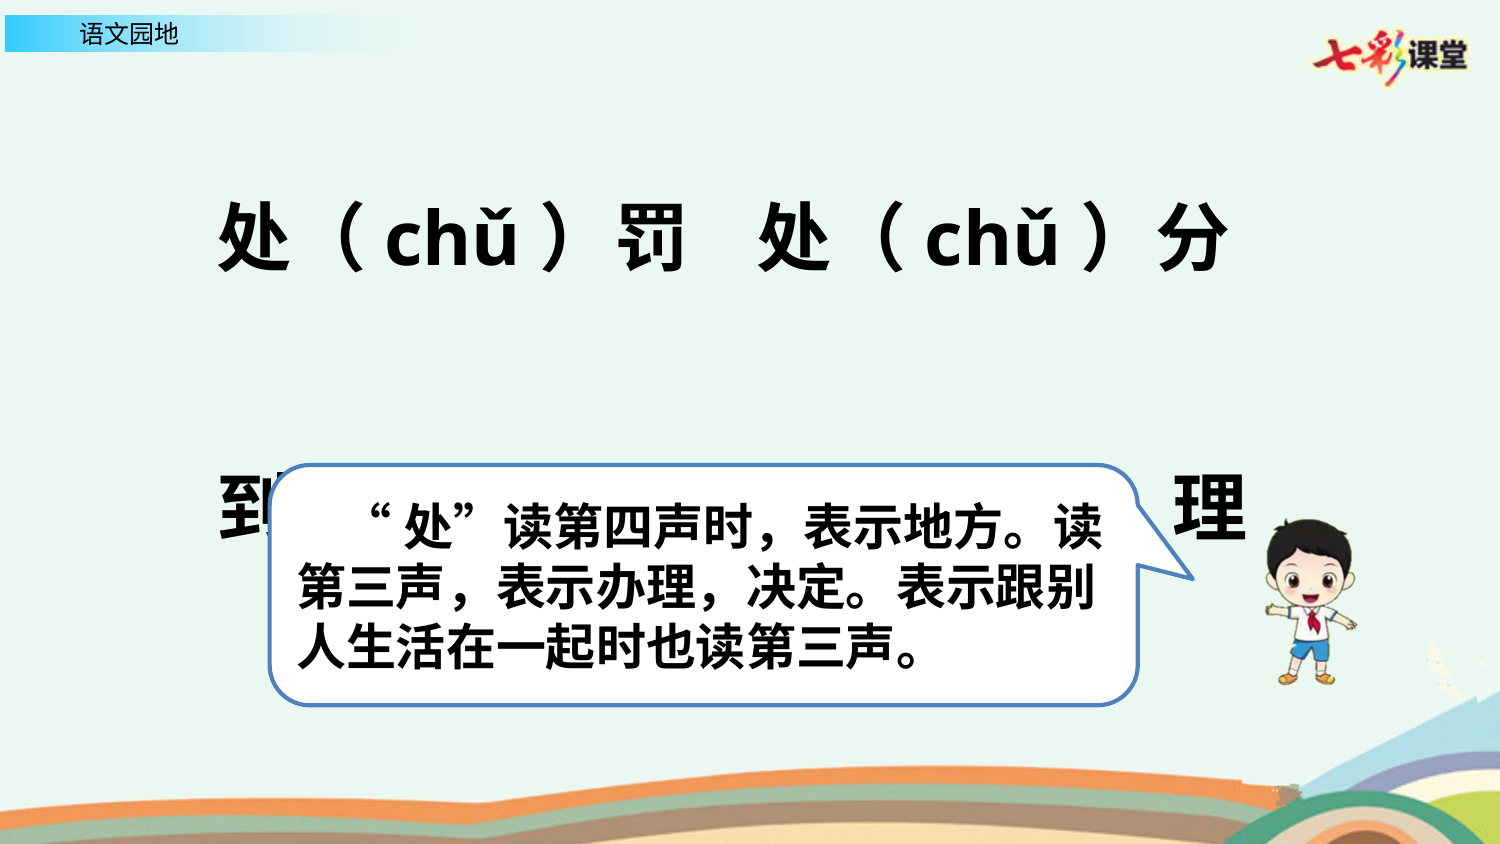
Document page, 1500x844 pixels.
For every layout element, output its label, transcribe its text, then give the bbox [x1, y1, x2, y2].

picture [1308, 14, 1477, 95]
text_box “处”读第四声时，表示地方。读第三声，表示办理，决定。表示跟别人生活在一起时也读第三声。 [267, 462, 1195, 708]
text_box 处（chǔ）罚 处（chǔ）分 到处（chù） 处（chǔ）理 [201, 138, 1308, 559]
picture [0, 483, 1500, 844]
